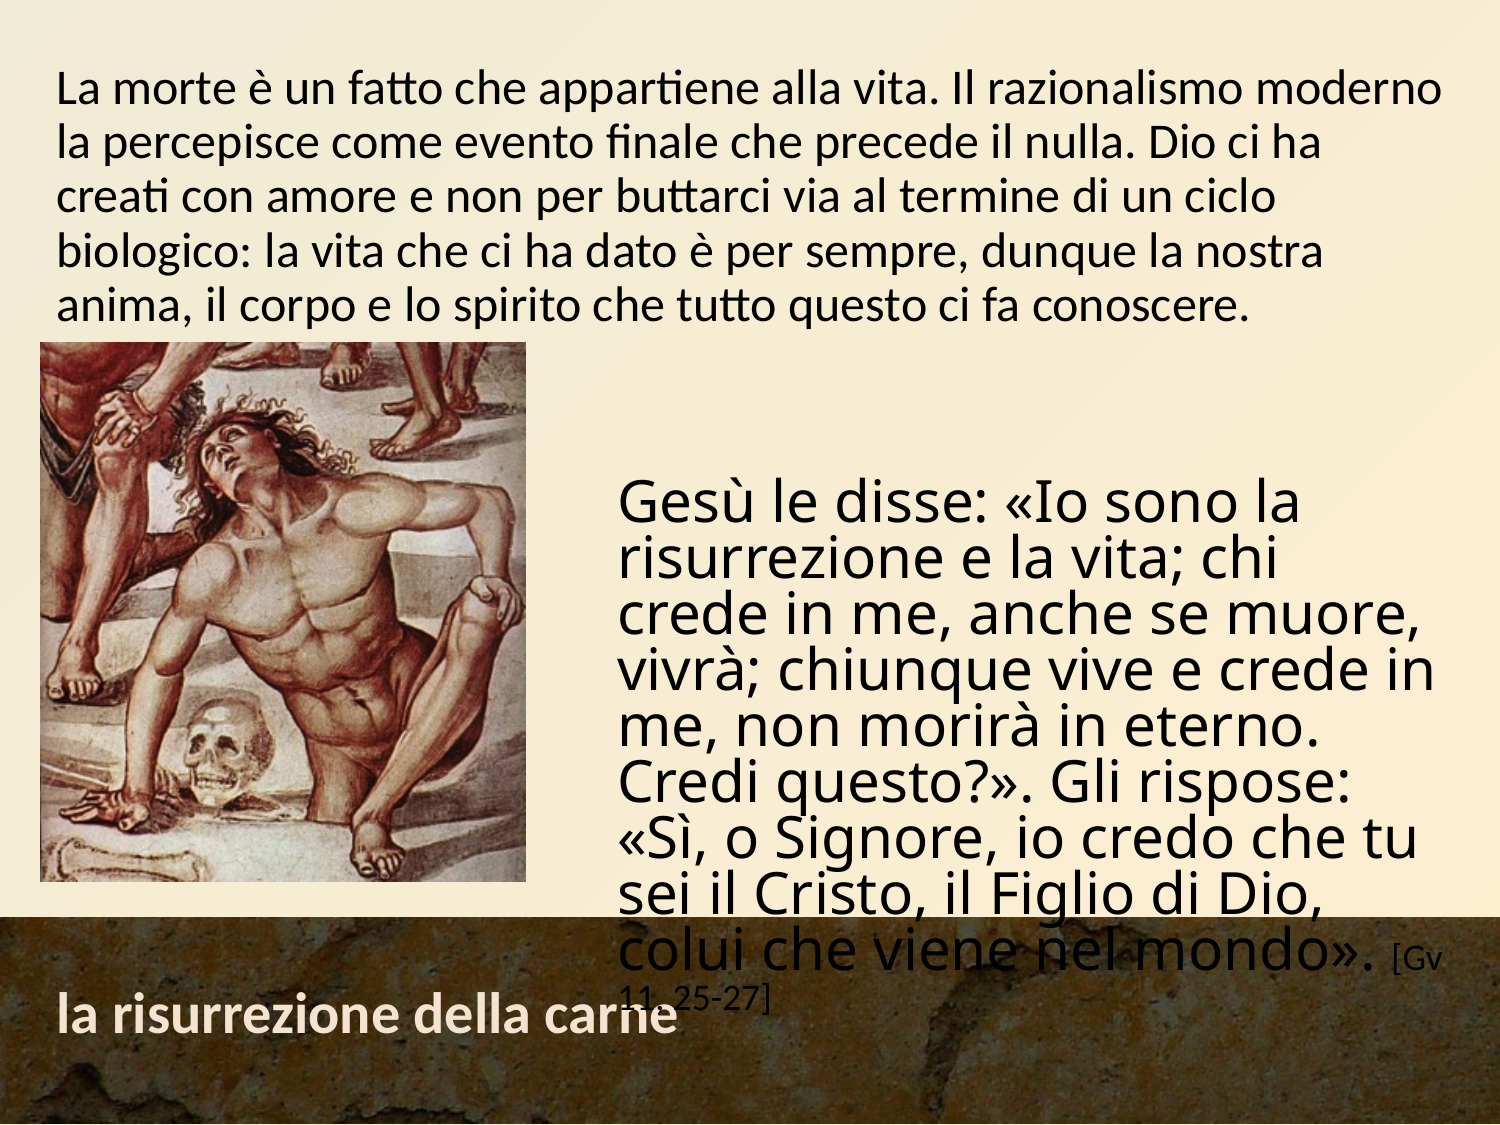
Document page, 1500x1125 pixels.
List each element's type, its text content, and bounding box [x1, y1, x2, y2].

picture [40, 342, 526, 882]
picture [0, 917, 1500, 1124]
text_box la risurrezione della carne [41, 968, 1436, 1053]
text_box Gesù le disse: «Io sono la risurrezione e la vita; chi crede in me, anche se muore, vivrà; chiunque vive e crede in me, non morirà in eterno. Credi questo?». Gli rispose: «Sì, o Signore, io credo che tu sei il Cristo, il Figlio di Dio, colui che viene nel mondo». [Gv 11, 25-27] [602, 470, 1459, 1026]
text_box La morte è un fatto che appartiene alla vita. Il razionalismo moderno la percepisce come evento finale che precede il nulla. Dio ci ha creati con amore e non per buttarci via al termine di un ciclo biologico: la vita che ci ha dato è per sempre, dunque la nostra anima, il corpo e lo spirito che tutto questo ci fa conoscere. [41, 54, 1459, 340]
